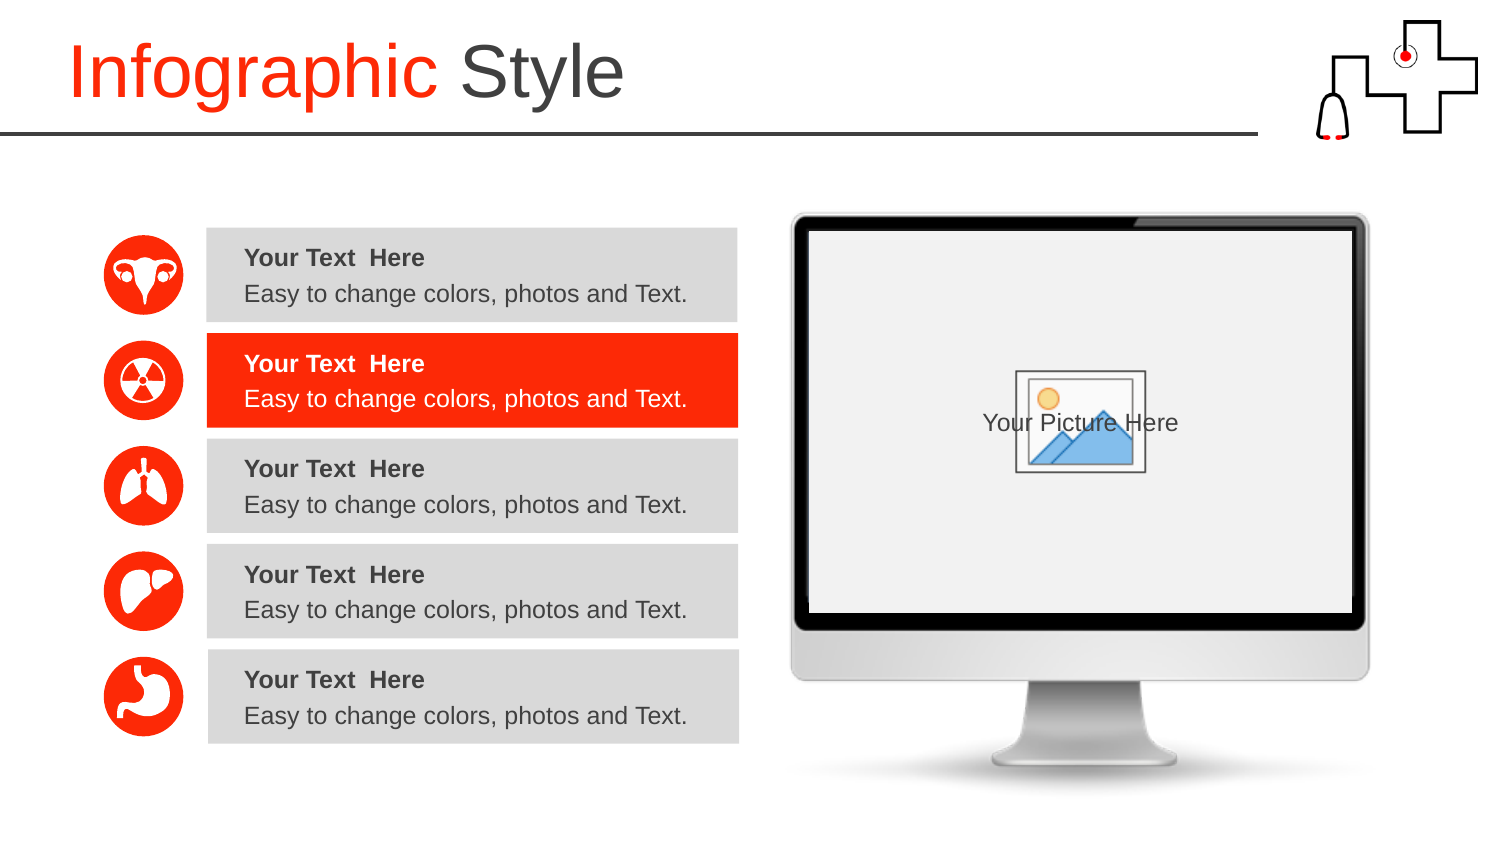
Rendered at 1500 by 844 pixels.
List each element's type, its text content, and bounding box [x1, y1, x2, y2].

text_box [101, 443, 186, 528]
text_box [101, 338, 186, 423]
text_box [118, 567, 176, 616]
picture [785, 209, 1376, 799]
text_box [228, 550, 709, 632]
picture [1316, 20, 1478, 140]
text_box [228, 655, 709, 738]
text_box [101, 549, 186, 634]
text_box [205, 436, 740, 535]
text_box [118, 355, 168, 406]
list Infographic Style [53, 20, 1258, 115]
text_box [228, 234, 709, 316]
text_box [205, 542, 740, 640]
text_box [228, 445, 709, 527]
text_box [101, 654, 186, 739]
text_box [228, 339, 709, 422]
text_box [205, 331, 740, 430]
text_box [114, 663, 172, 721]
text_box [111, 255, 179, 307]
text_box [204, 226, 740, 324]
text_box [206, 647, 741, 746]
text_box [101, 233, 186, 317]
text_box [118, 455, 169, 507]
